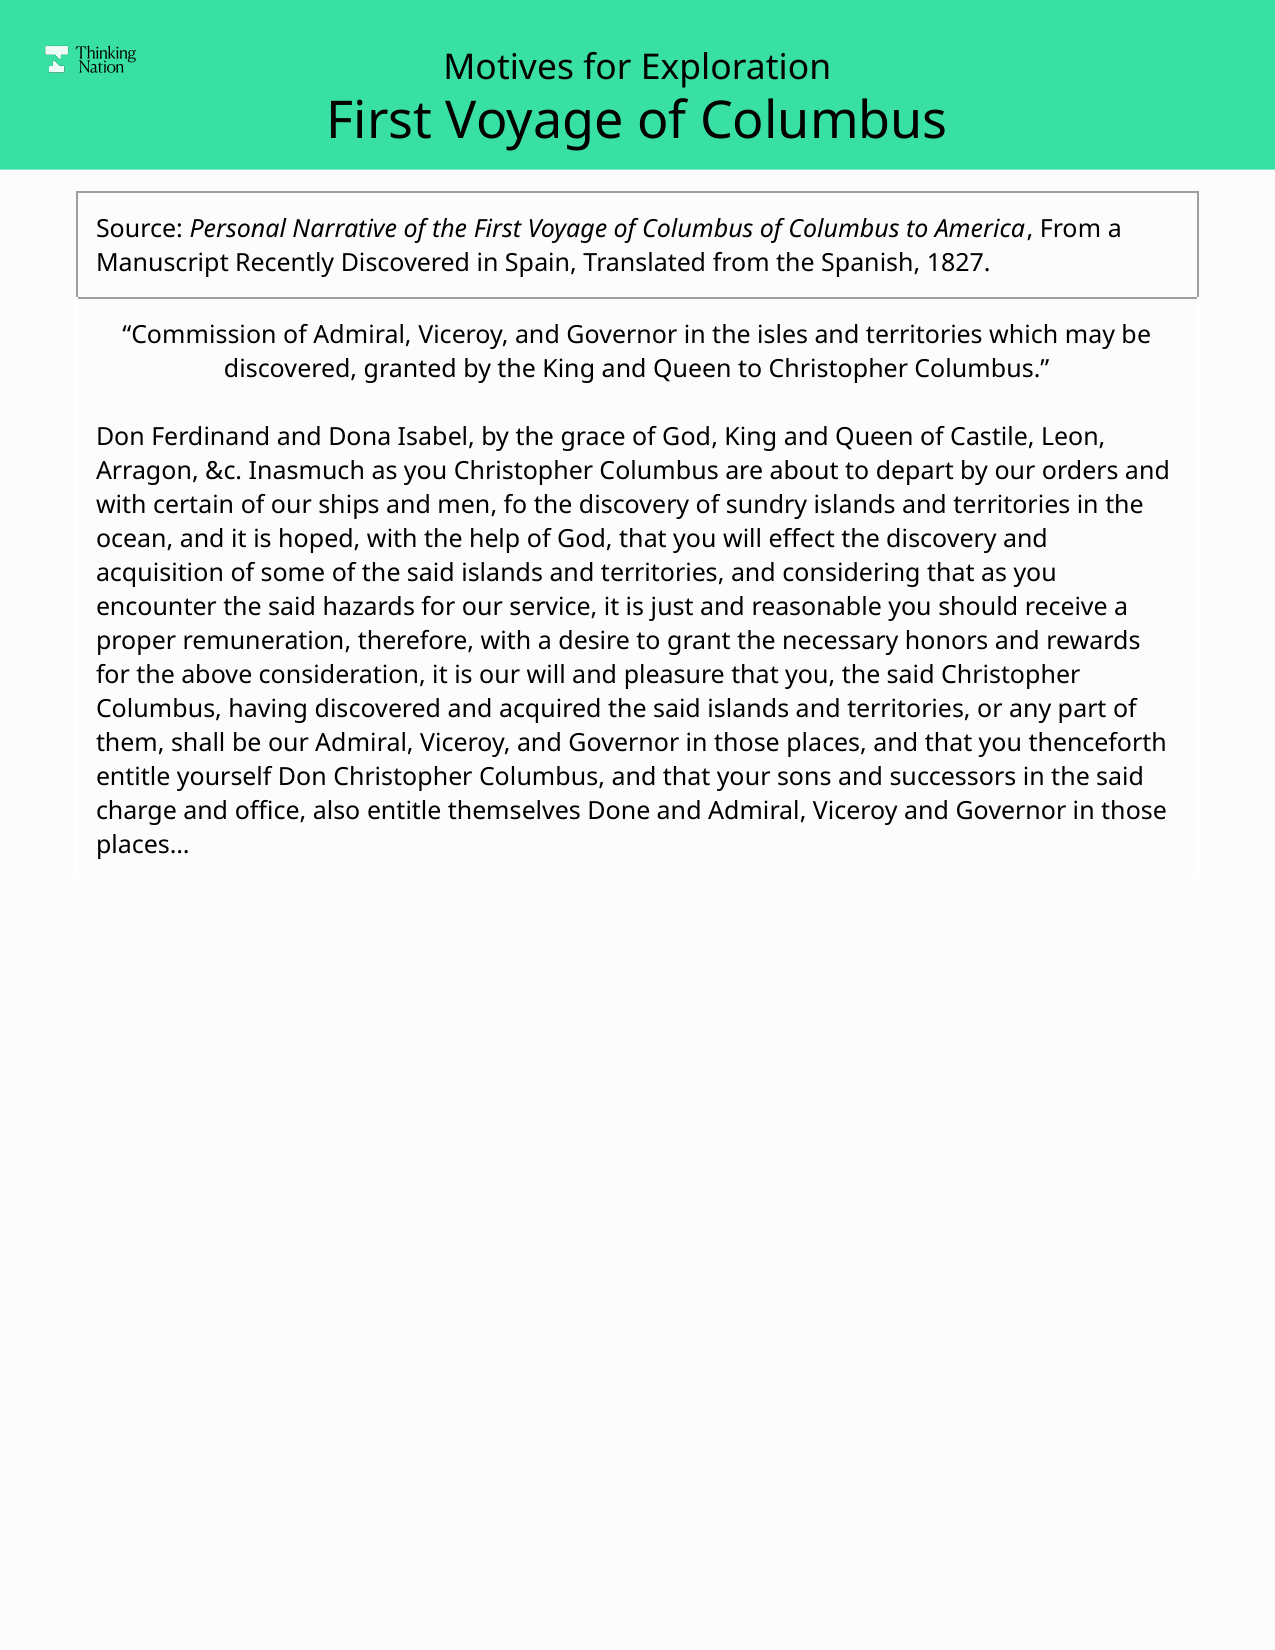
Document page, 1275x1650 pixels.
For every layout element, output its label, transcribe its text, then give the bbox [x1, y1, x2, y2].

text_box Motives for Exploration First Voyage of Columbus [0, 0, 1275, 170]
table_header Source: Personal Narrative of the First Voyage of Columbus of Columbus to America, From a Manuscript Recently Discovered in Spain, Translated from the Spanish, 1827. [78, 193, 1197, 297]
picture [35, 37, 140, 82]
table_cell “Commission of Admiral, Viceroy, and Governor in the isles and territories which may be discovered, granted by the King and Queen to Christopher Columbus.” Don Ferdinand and Dona Isabel, by the grace of God, King and Queen of Castile, Leon, Arragon, &c. Inasmuch as you Christopher Columbus are about to depart by our orders and with certain of our ships and men, fo the discovery of sundry islands and territories in the ocean, and it is hoped, with the help of God, that you will effect the discovery and acquisition of some of the said islands and territories, and considering that as you encounter the said hazards for our service, it is just and reasonable you should receive a proper remuneration, therefore, with a desire to grant the necessary honors and rewards for the above consideration, it is our will and pleasure that you, the said Christopher Columbus, having discovered and acquired the said islands and territories, or any part of them, shall be our Admiral, Viceroy, and Governor in those places, and that you thenceforth entitle yourself Don Christopher Columbus, and that your sons and successors in the said charge and office, also entitle themselves Done and Admiral, Viceroy and Governor in those places… [78, 299, 1197, 879]
